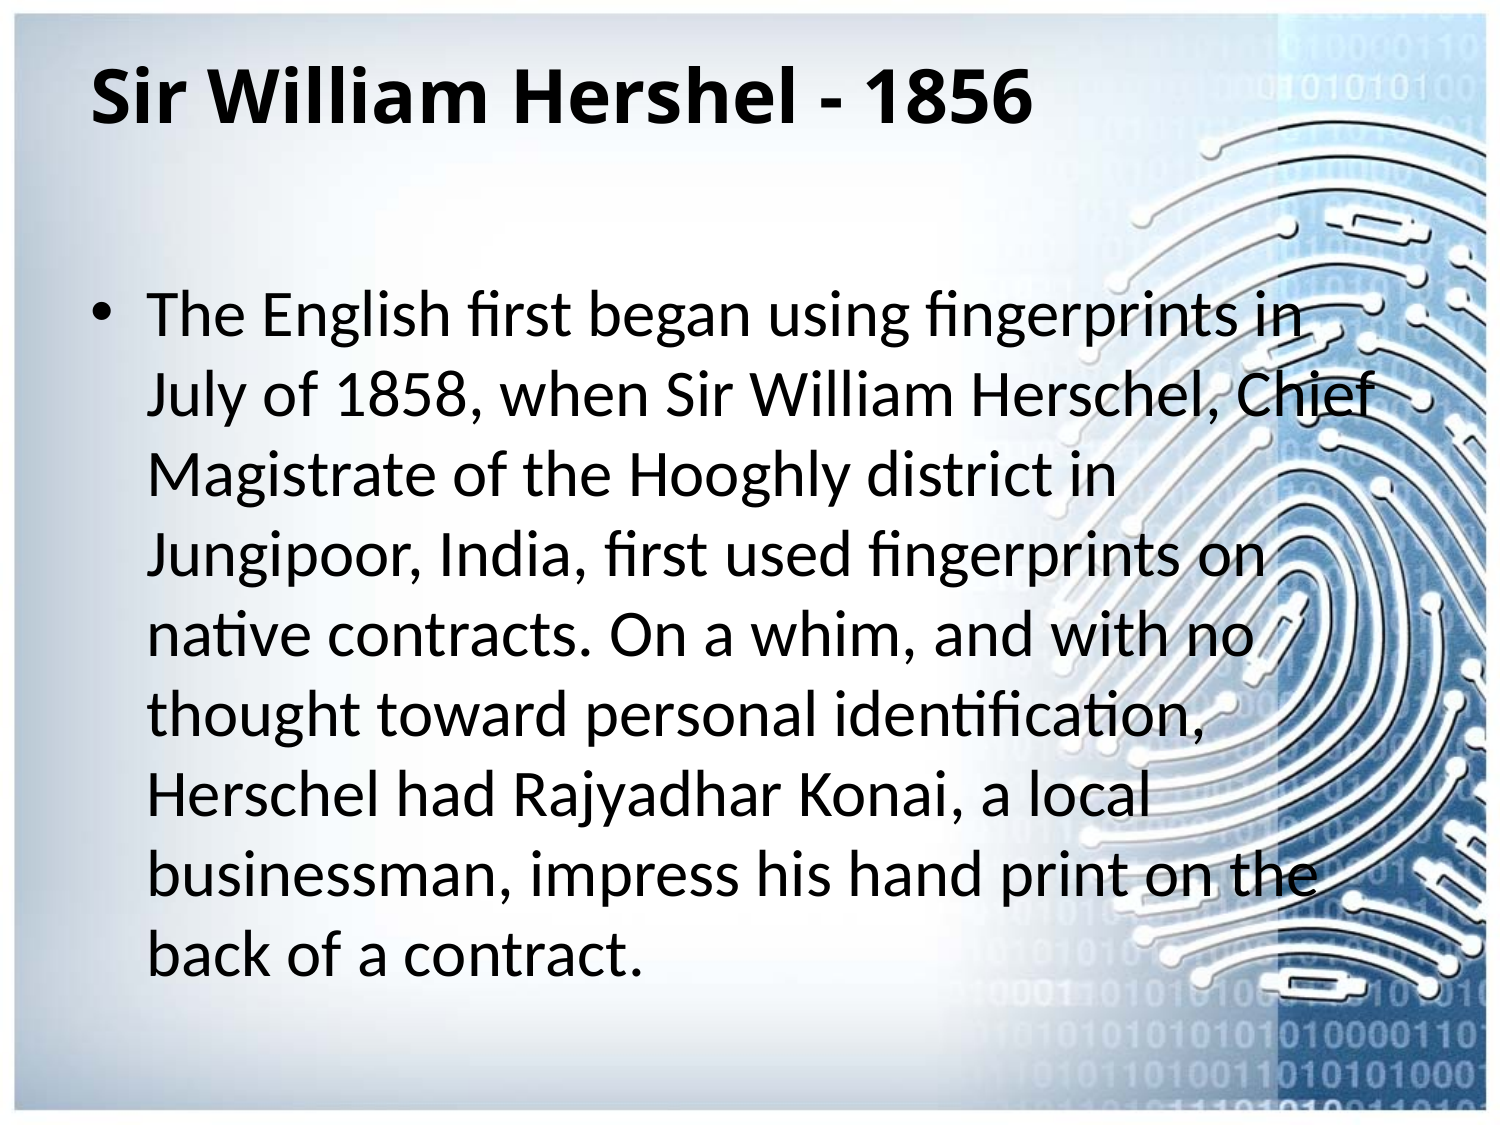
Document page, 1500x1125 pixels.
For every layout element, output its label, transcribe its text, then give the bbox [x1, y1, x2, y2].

picture [0, 0, 1500, 1125]
list The English first began using fingerprints in July of 1858, when Sir William Herschel, Chief Magistrate of the Hooghly district in Jungipoor, India, first used fingerprints on native contracts. On a whim, and with no thought toward personal identification, Herschel had Rajyadhar Konai, a local businessman, impress his hand print on the back of a contract. [74, 262, 1426, 1006]
title Sir William Hershel - 1856 [74, 44, 1426, 233]
